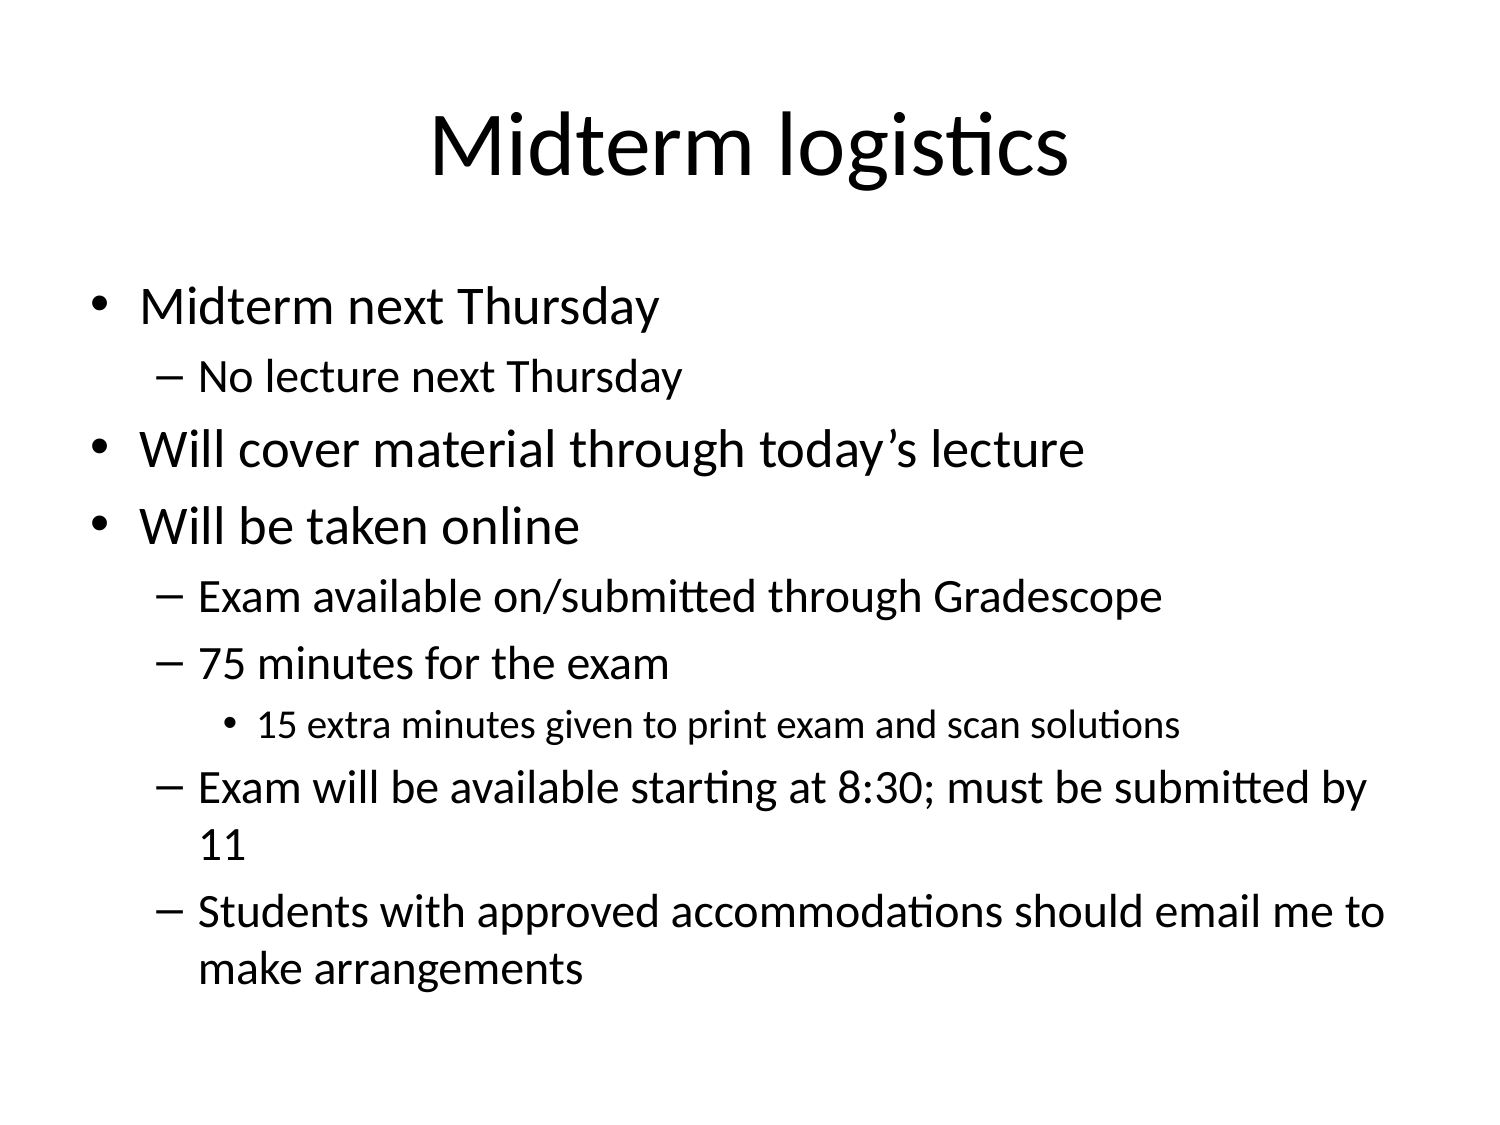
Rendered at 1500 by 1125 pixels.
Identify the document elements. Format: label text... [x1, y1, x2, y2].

list Midterm next Thursday No lecture next Thursday Will cover material through today’s lecture Will be taken online Exam available on/submitted through Gradescope 75 minutes for the exam 15 extra minutes given to print exam and scan solutions Exam will be available starting at 8:30; must be submitted by 11 Students with approved accommodations should email me to make arrangements [75, 262, 1425, 1005]
title Midterm logistics [75, 45, 1425, 233]
